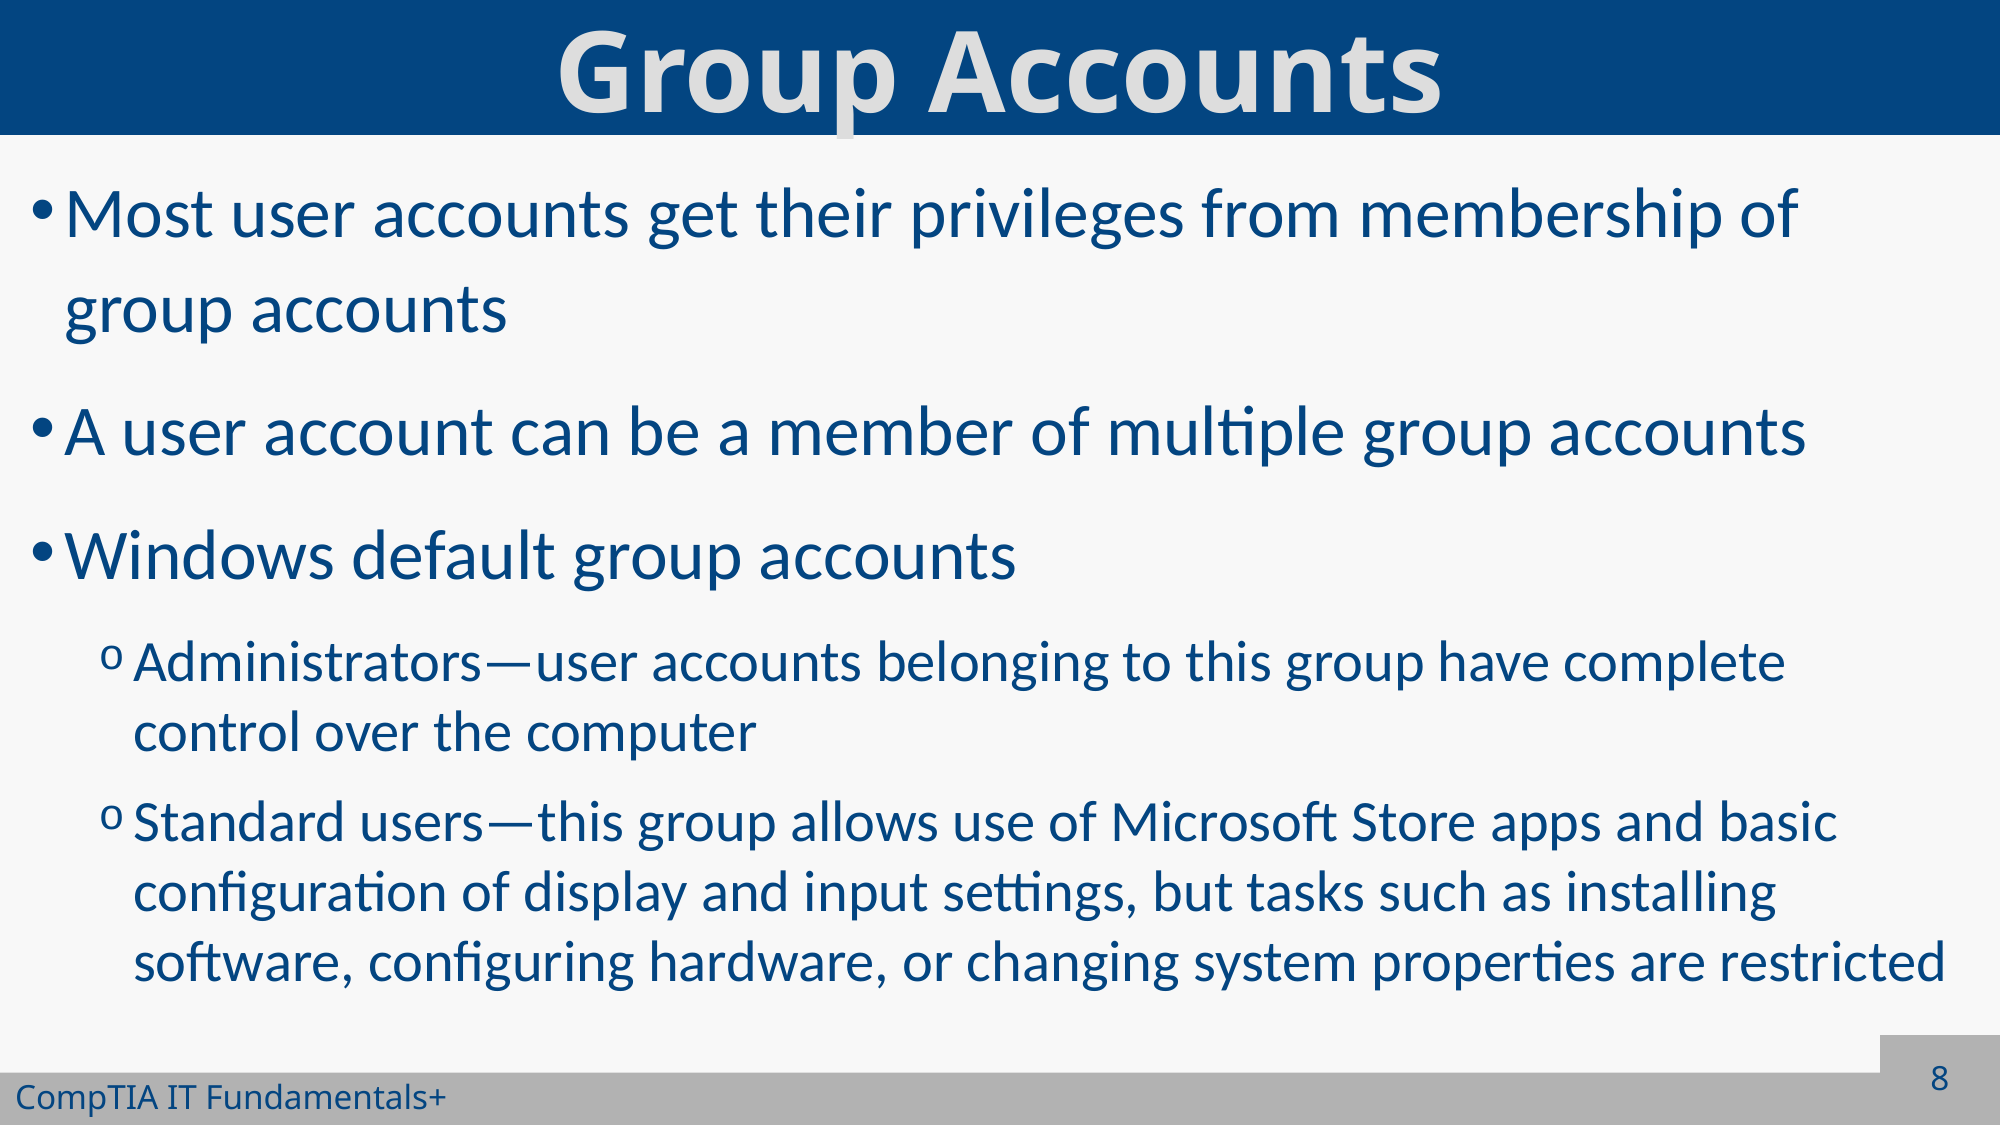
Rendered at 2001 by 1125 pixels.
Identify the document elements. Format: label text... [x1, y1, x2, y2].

title Group Accounts [0, 0, 2000, 135]
footer CompTIA IT Fundamentals+ [0, 1072, 1880, 1125]
slide_number 8 [1880, 1035, 2000, 1125]
list Most user accounts get their privileges from membership of group accounts A user account can be a member of multiple group accounts Windows default group accounts Administrators—user accounts belonging to this group have complete control over the computer Standard users—this group allows use of Microsoft Store apps and basic configuration of display and input settings, but tasks such as installing software, configuring hardware, or changing system properties are restricted [15, 149, 1980, 1065]
